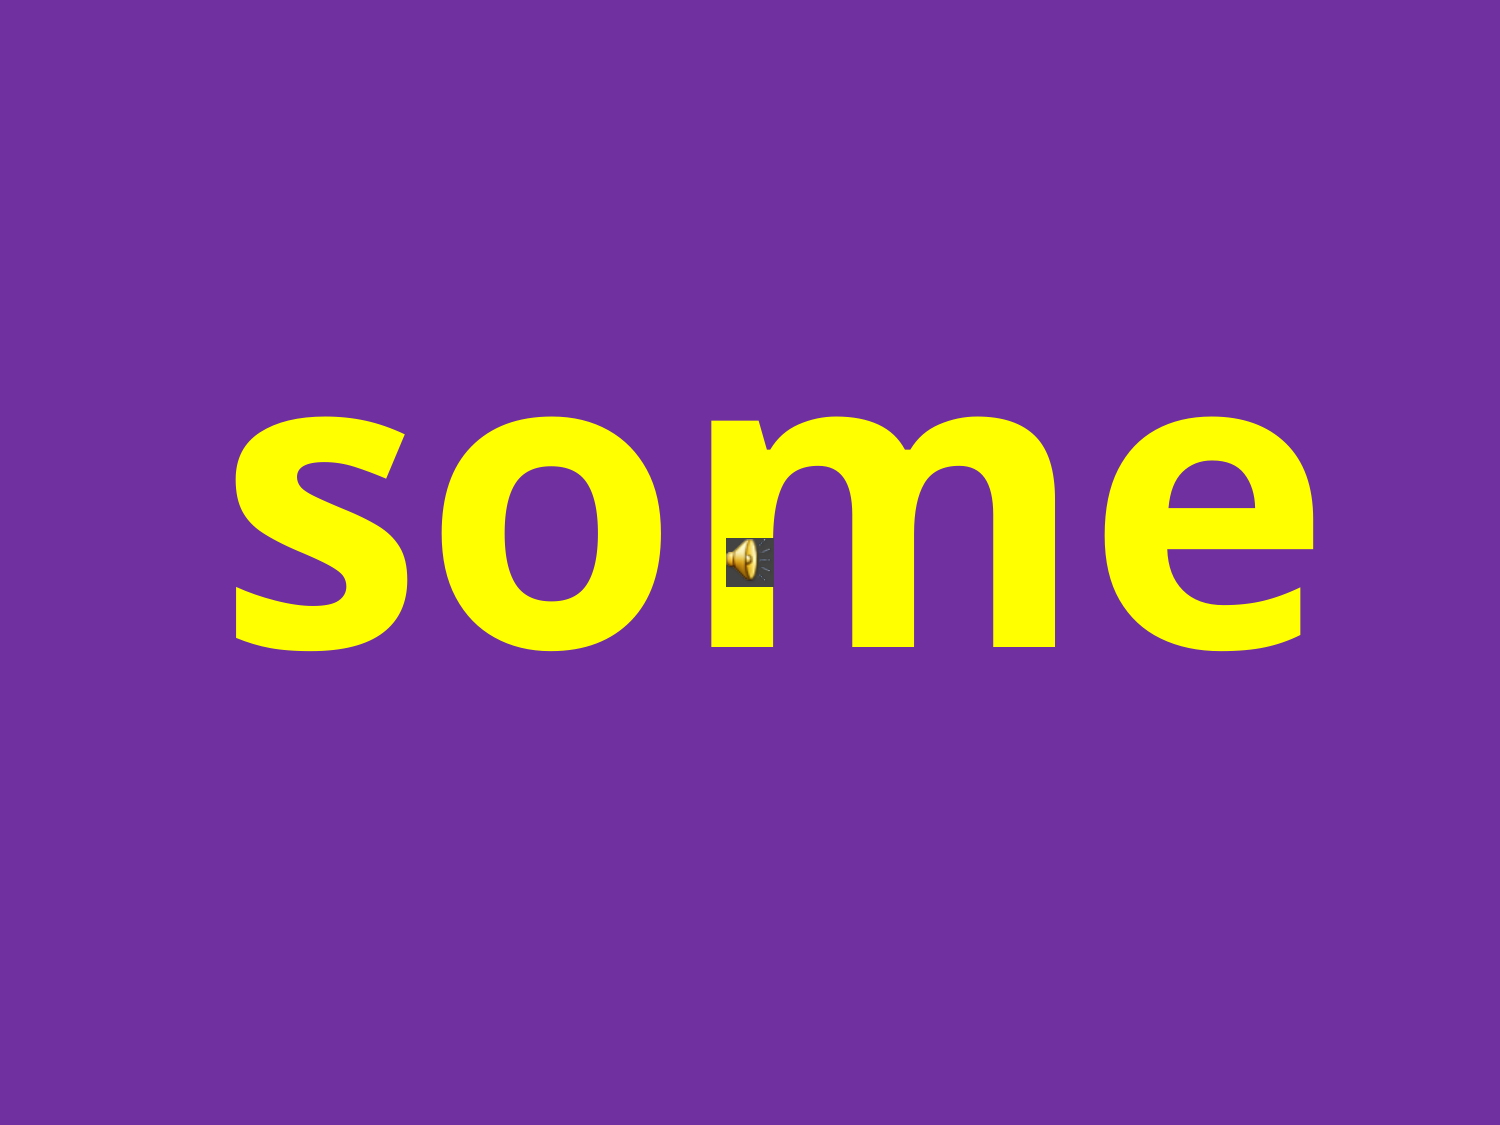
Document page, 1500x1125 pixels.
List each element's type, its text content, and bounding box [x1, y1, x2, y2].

picture [724, 537, 776, 588]
text_box some [99, 224, 1450, 738]
